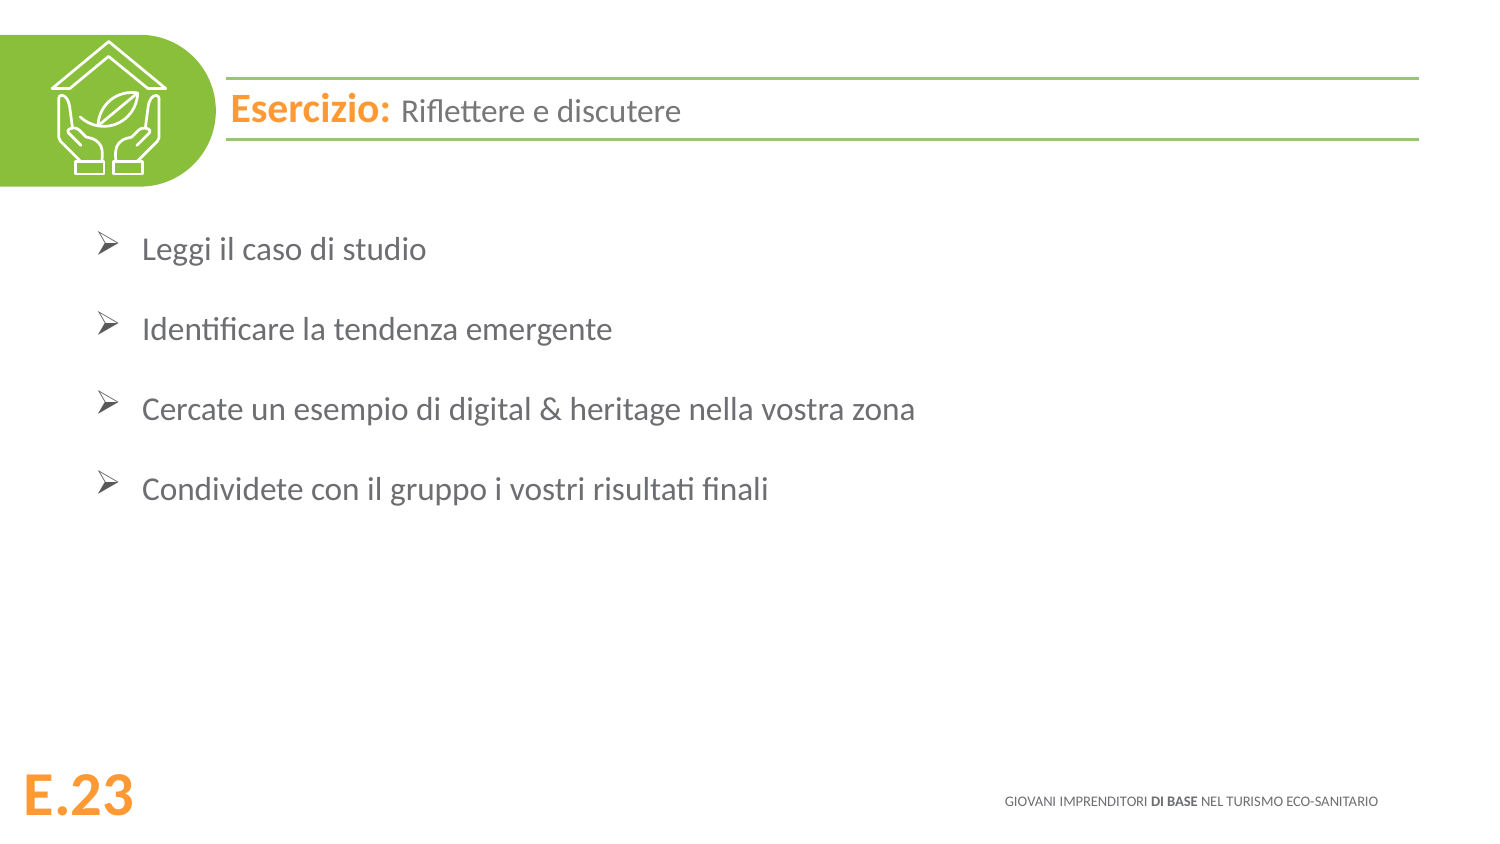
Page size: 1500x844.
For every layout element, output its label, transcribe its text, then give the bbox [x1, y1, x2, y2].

list Leggi il caso di studio Identificare la tendenza emergente Cercate un esempio di digital & heritage nella vostra zona Condividete con il gruppo i vostri risultati finali [80, 212, 1428, 749]
text_box [0, 34, 216, 187]
list Esercizio: Riflettere e discutere [215, 58, 1419, 187]
text_box E.23 [8, 764, 225, 844]
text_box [51, 41, 166, 175]
